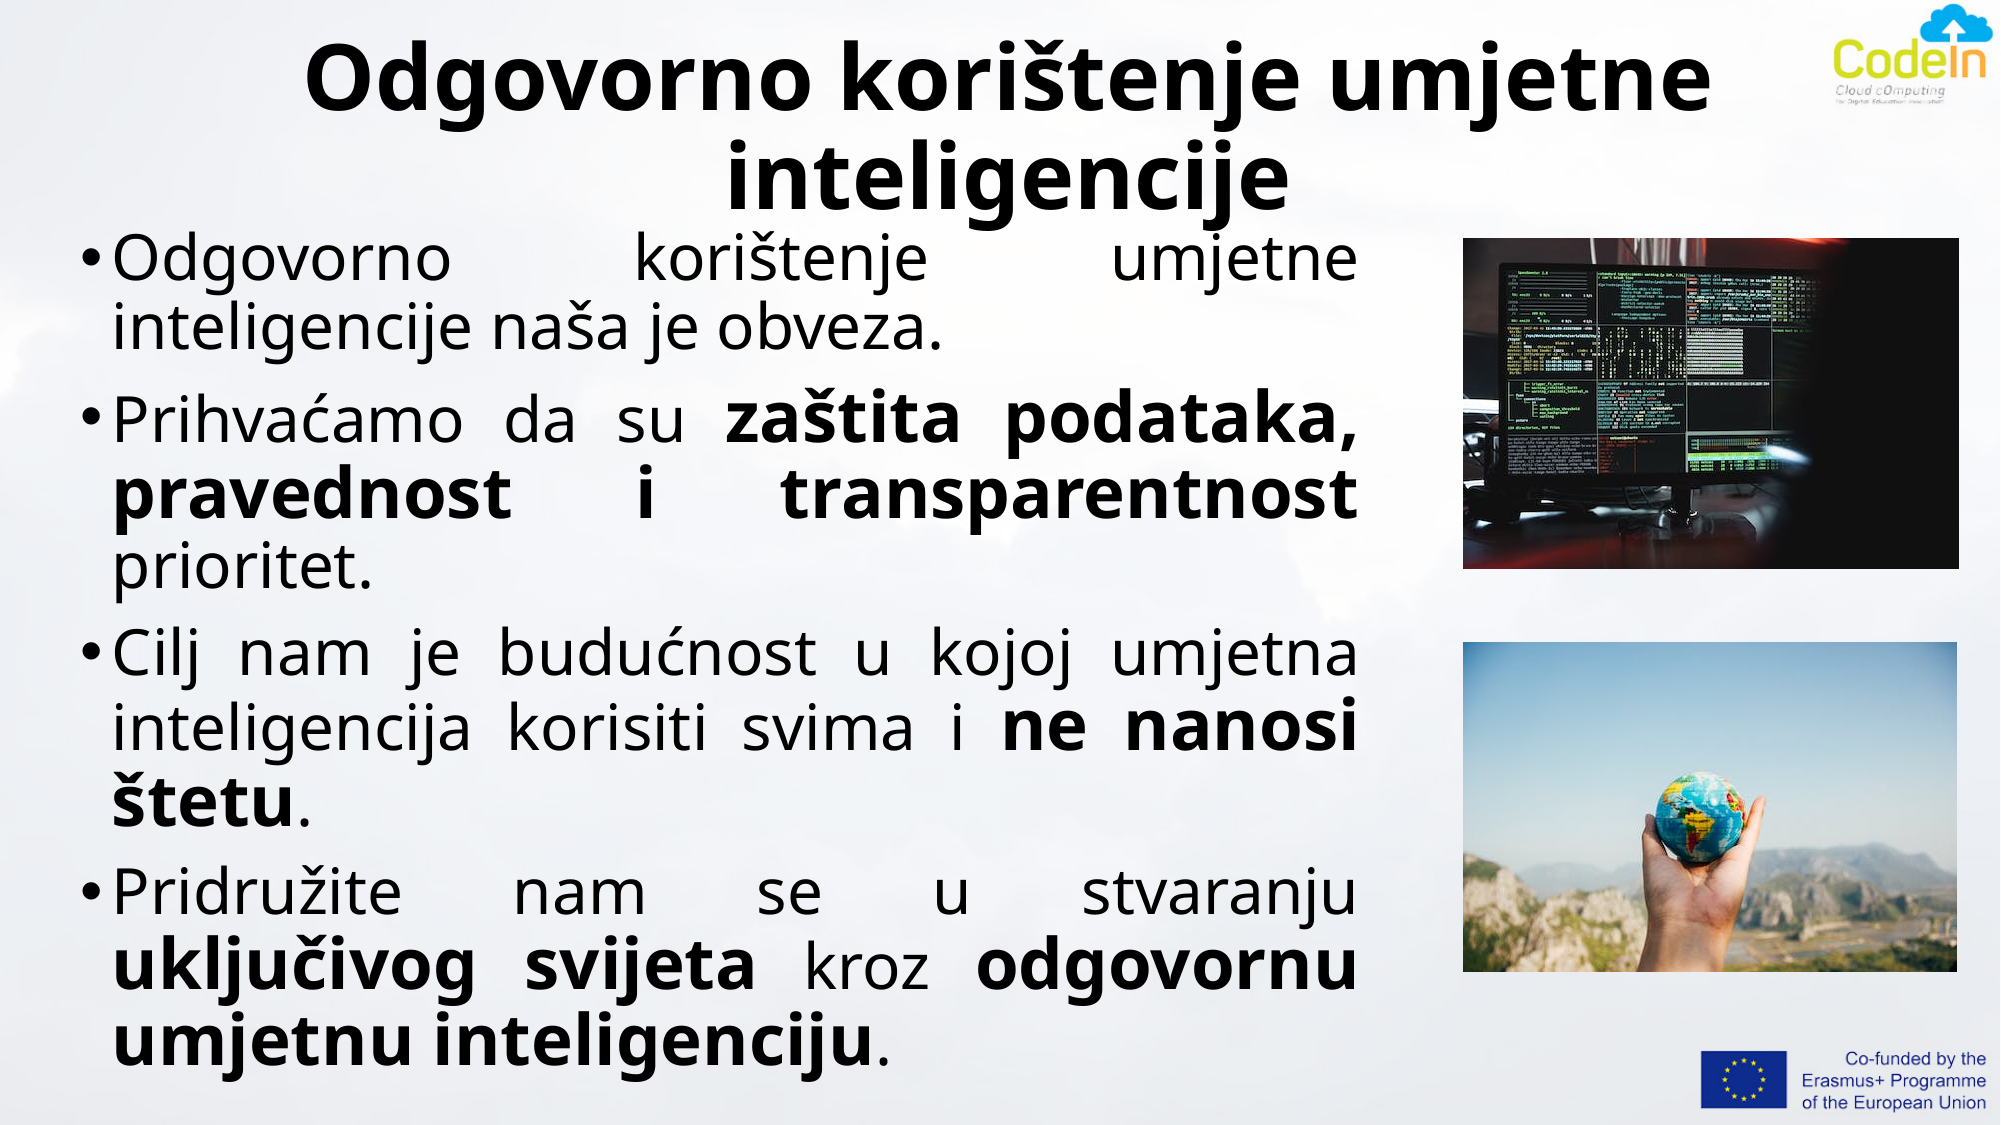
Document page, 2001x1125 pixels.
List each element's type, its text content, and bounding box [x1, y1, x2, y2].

list Odgovorno korištenje umjetne inteligencije naša je obveza. Prihvaćamo da su zaštita podataka, pravednost i transparentnost prioritet. Cilj nam je budućnost u kojoj umjetna inteligencija korisiti svima i ne nanosi štetu. Pridružite nam se u stvaranju uključivog svijeta kroz odgovornu umjetnu inteligenciju. [65, 218, 1375, 1095]
title Odgovorno korištenje umjetne inteligencije [145, 21, 1871, 239]
picture [0, 0, 2001, 1125]
